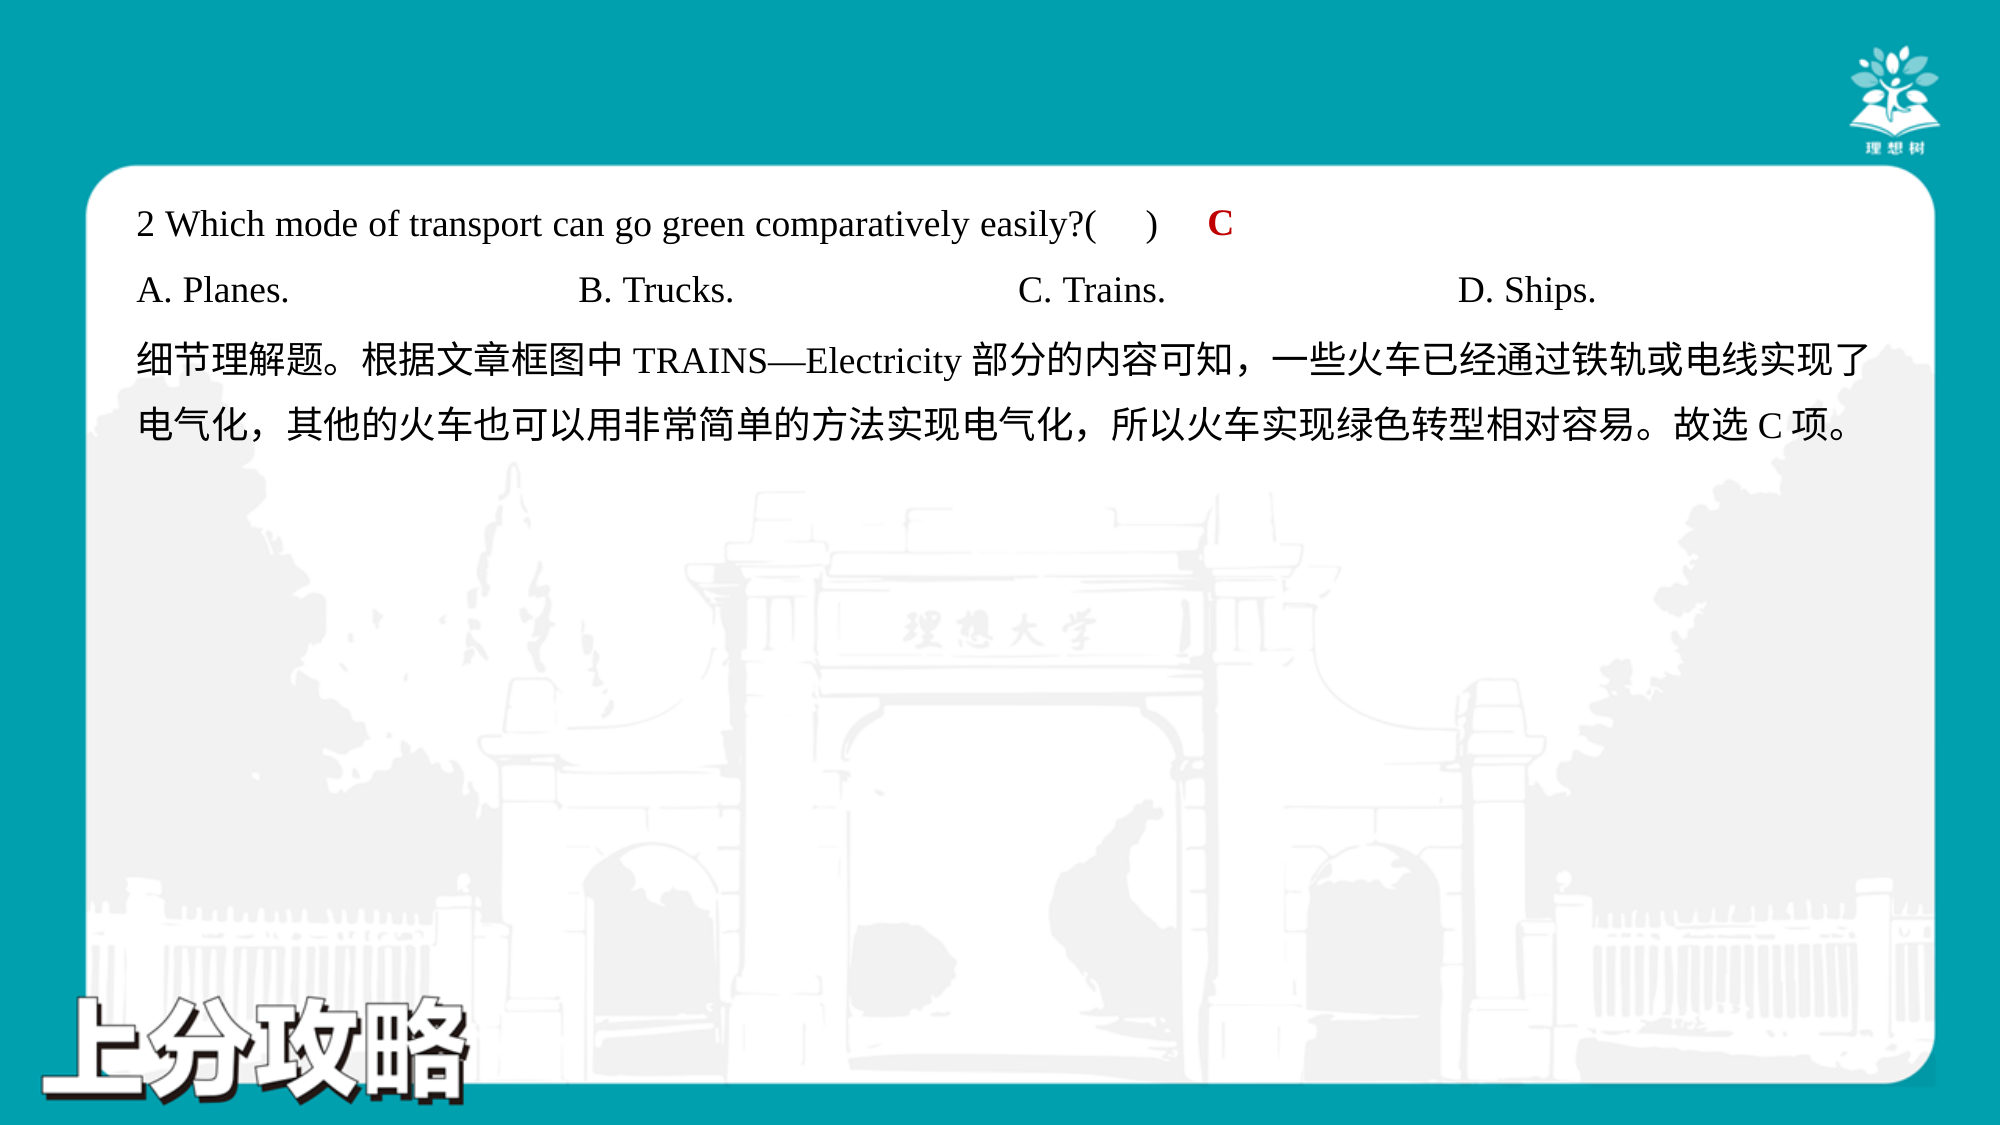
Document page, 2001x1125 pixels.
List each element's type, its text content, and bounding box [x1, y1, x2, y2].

picture [0, 0, 2000, 1125]
text_box 2 Which mode of transport can go green comparatively easily?( ) [136, 176, 1865, 237]
text_box A. Planes. B. Trucks. C. Trains. D. Ships. [136, 243, 1865, 303]
text_box C [1193, 176, 1249, 236]
text_box 细节理解题。根据文章框图中TRAINS—Electricity部分的内容可知，一些火车已经通过铁轨或电线实现了 电气化，其他的火车也可以用非常简单的方法实现电气化，所以火车实现绿色转型相对容易。故选C项。 [136, 312, 1865, 440]
